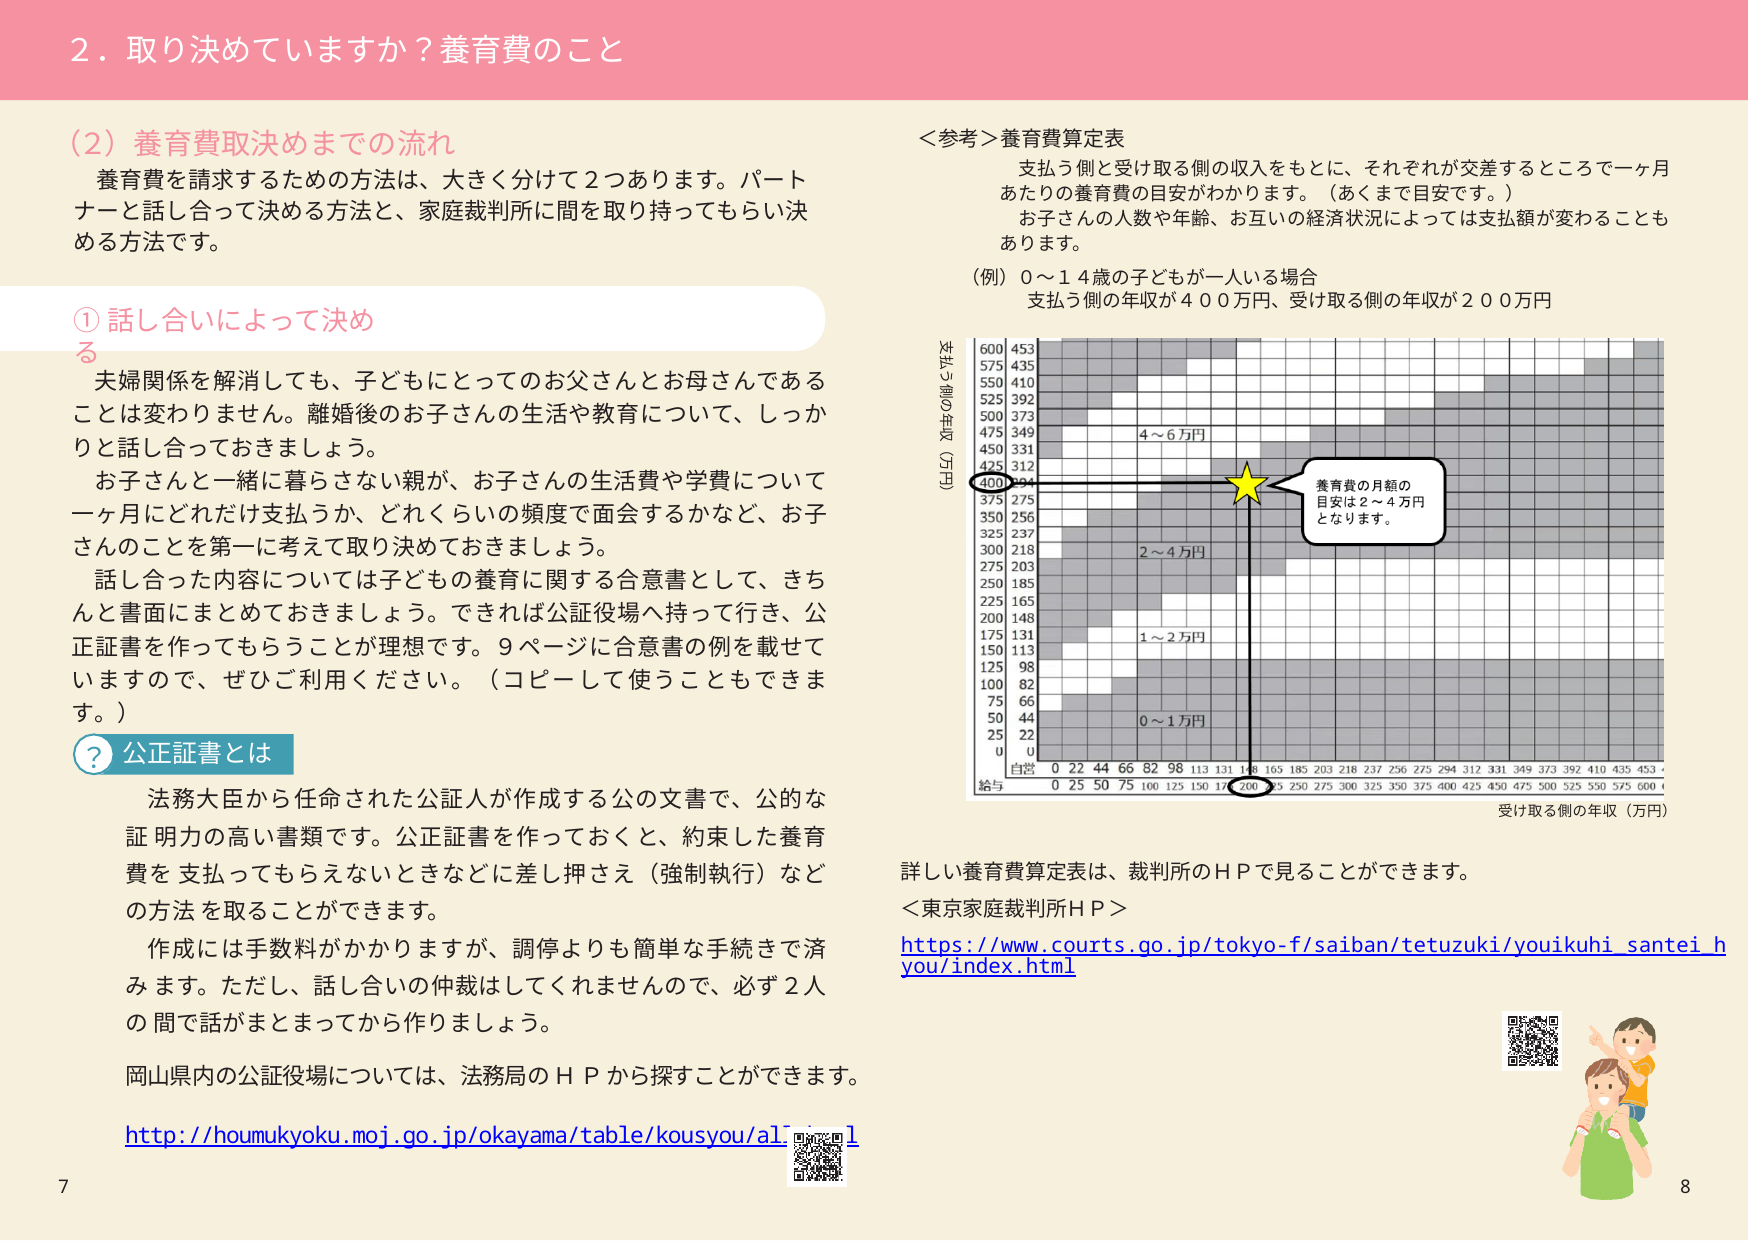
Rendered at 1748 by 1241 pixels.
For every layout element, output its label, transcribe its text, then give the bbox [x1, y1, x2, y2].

text_box 夫婦関係を解消しても、子どもにとってのお父さんとお母さんである ことは変わりません。離婚後のお子さんの生活や教育について、しっか りと話し合っておきましょう。 お子さんと一緒に暮らさない親が、お子さんの生活費や学費について 一ヶ月にどれだけ支払うか、どれくらいの頻度で面会するかなど、お子 さんのことを第一に考えて取り決めておきましょう。 話し合った内容については子どもの養育に関する合意書として、きち んと書面にまとめておきましょう。できれば公証役場へ持って行き、公 正証書を作ってもらうことが理想です。９ページに合意書の例を載せて いますので、ぜひご利用ください。（コピーして使うこともできます。） [69, 358, 829, 727]
picture [787, 1126, 848, 1187]
text_box [0, 286, 826, 352]
text_box （２）養育費取決めまでの流れ 養育費を請求するための方法は、大きく分けて２つあります。パート ナーと話し合って決める方法と、家庭裁判所に間を取り持ってもらい決 める方法です。 [50, 115, 810, 255]
picture [966, 338, 1664, 801]
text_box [72, 733, 295, 776]
text_box 岡山県内の公証役場については、法務局のＨＰから探すことができます。 http://houmukyoku.moj.go.jp/okayama/table/kousyou/all.html [122, 1058, 862, 1152]
text_box 受け取る側の年収（万円） [1048, 795, 1677, 820]
text_box ２．取り決めていますか？養育費のこと [62, 28, 629, 68]
text_box 7 [55, 1174, 71, 1198]
text_box ①話し合いによって決める [71, 301, 401, 358]
text_box 8 [1677, 1174, 1693, 1198]
text_box 詳しい養育費算定表は、裁判所のＨＰで見ることができます。 ＜東京家庭裁判所ＨＰ＞ https://www.courts.go.jp/tokyo-f/saiban/tetuzuki/youikuhi_santei_hyou/index.html [898, 845, 1732, 961]
text_box 支払う側の年収（万円） [937, 338, 952, 508]
text_box 法務大臣から任命された公証人が作成する公の文書で、公的な証 明力の高い書類です。公正証書を作っておくと、約束した養育費を 支払ってもらえないときなどに差し押さえ（強制執行）などの方法 を取ることができます。 作成には手数料がかかりますが、調停よりも簡単な手続きで済み ます。ただし、話し合いの仲裁はしてくれませんので、必ず２人の 間で話がまとまってから作りましょう。 [122, 772, 829, 1037]
text_box ＜参考＞養育費算定表 支払う側と受け取る側の収入をもとに、それぞれが交差するところで一ヶ月 あたりの養育費の目安がわかります。（あくまで目安です。） お子さんの人数や年齢、お互いの経済状況によっては支払額が変わることも あります。 （例）０～１４歳の子どもが一人いる場合 支払う側の年収が４００万円、受け取る側の年収が２００万円 [915, 116, 1677, 312]
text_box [1502, 1010, 1656, 1200]
